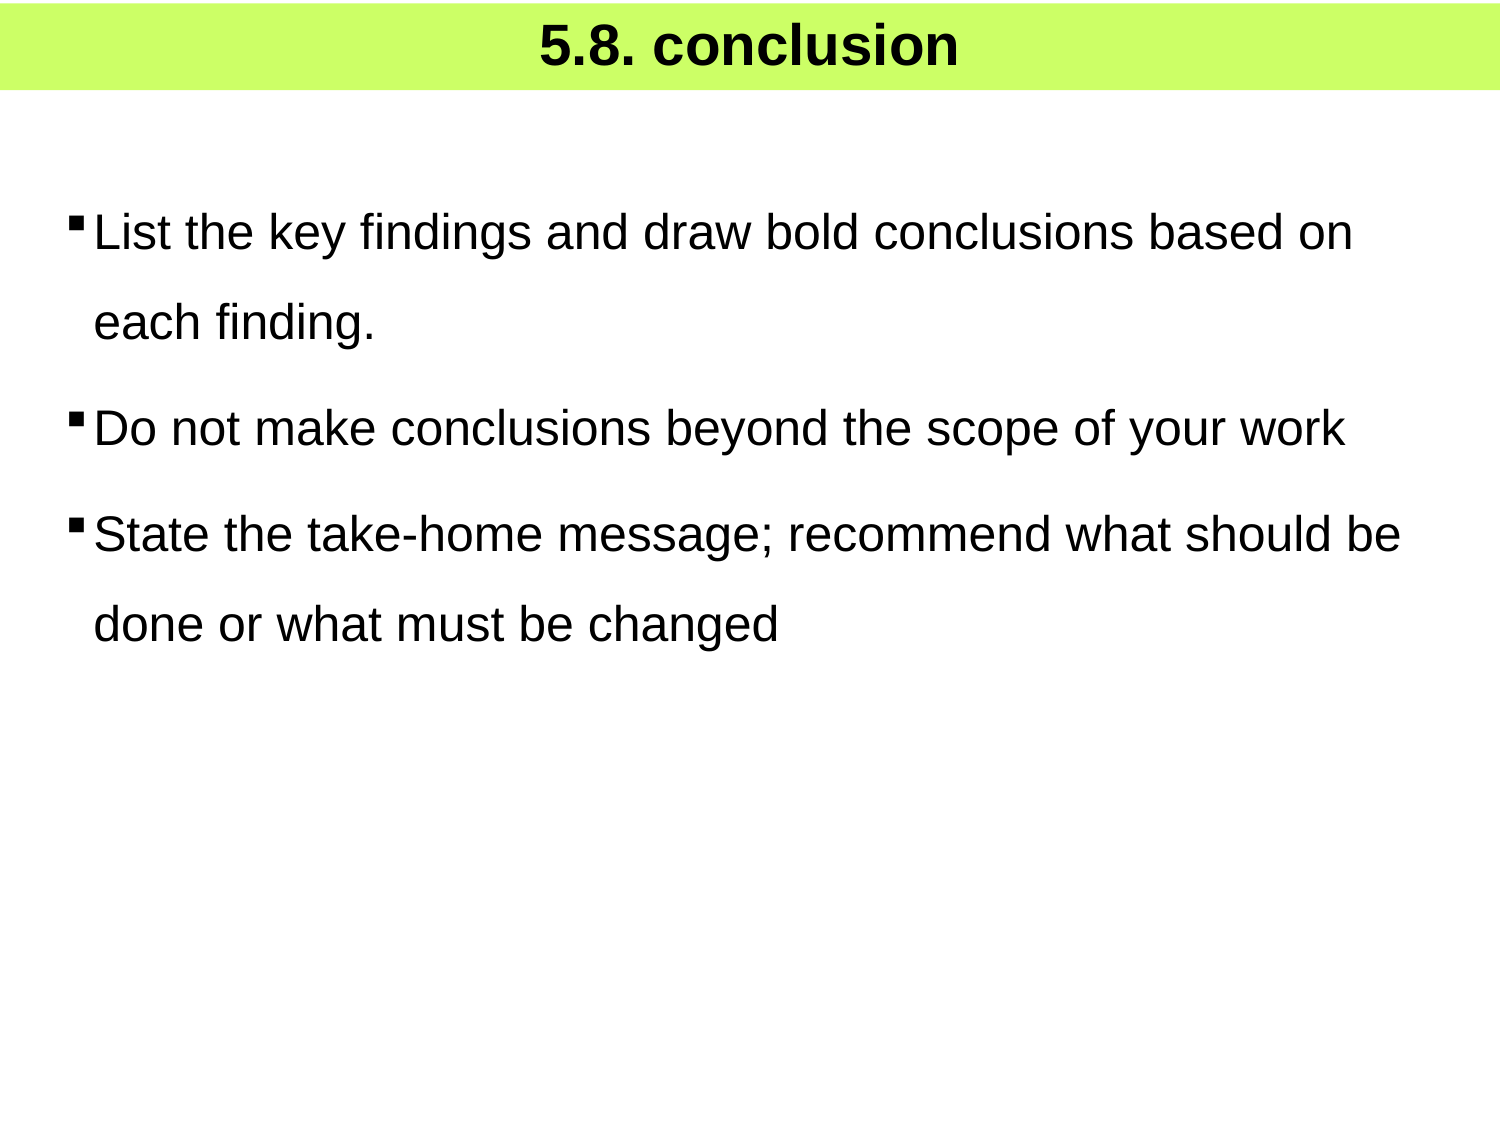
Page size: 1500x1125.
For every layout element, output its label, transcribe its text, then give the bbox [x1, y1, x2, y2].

title 5.8. conclusion [0, 3, 1500, 91]
list List the key findings and draw bold conclusions based on each finding. Do not make conclusions beyond the scope of your work State the take-home message; recommend what should be done or what must be changed [50, 162, 1450, 675]
